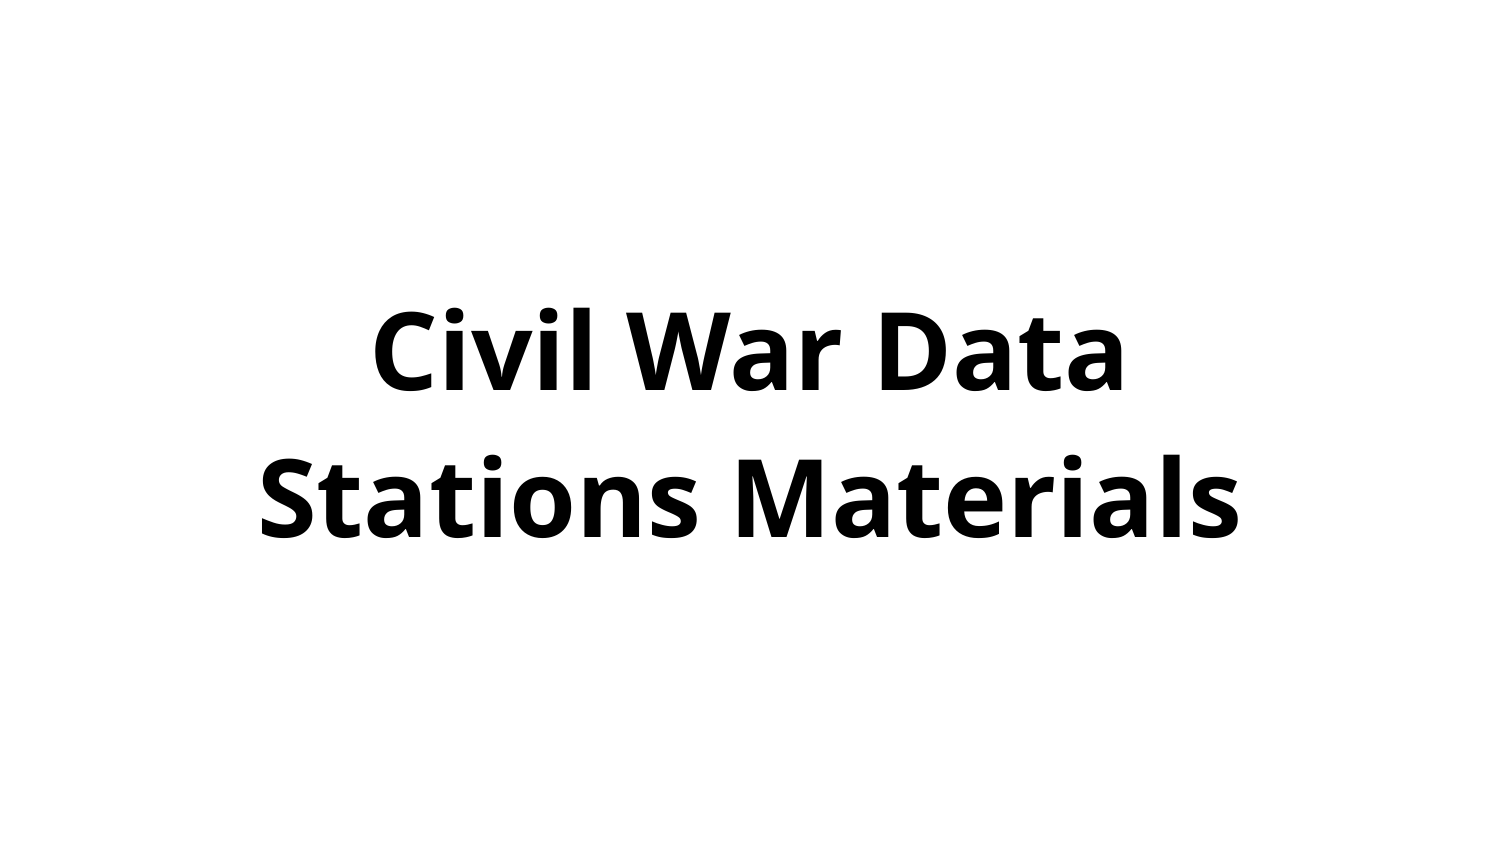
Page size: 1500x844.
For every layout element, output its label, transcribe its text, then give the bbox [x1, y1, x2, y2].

title Civil War Data Stations Materials [51, 226, 1449, 618]
